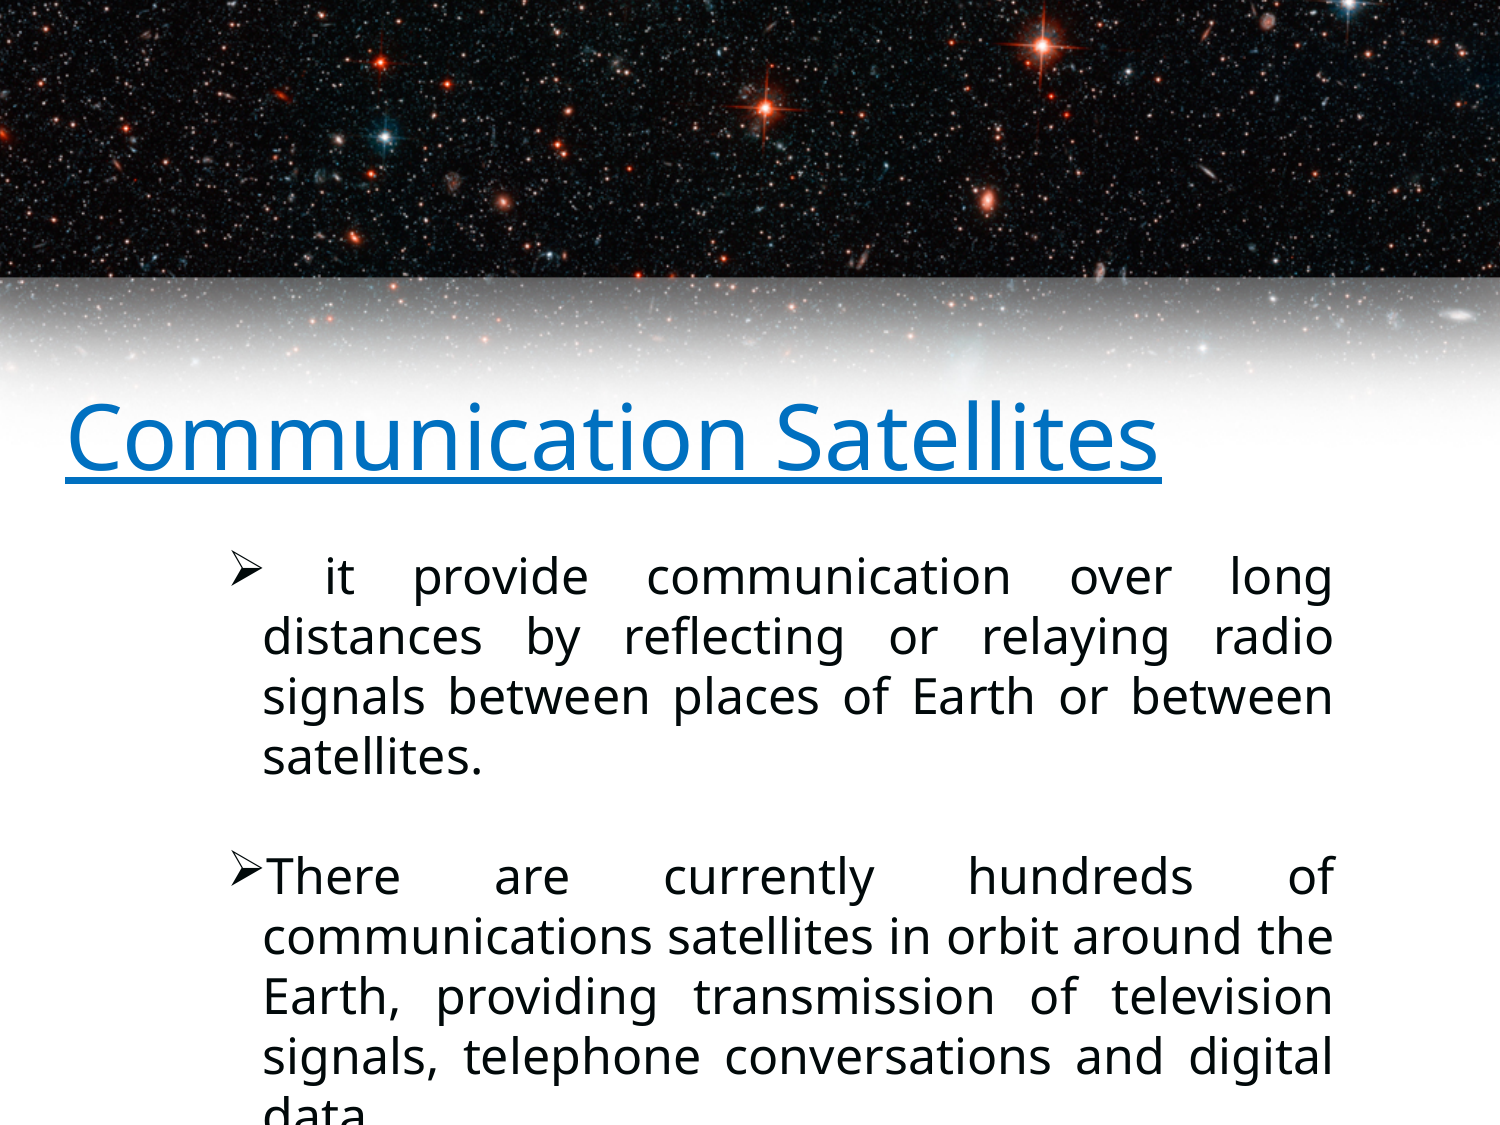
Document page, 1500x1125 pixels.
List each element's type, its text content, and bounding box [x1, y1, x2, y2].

title Communication Satellites [49, 374, 1251, 493]
picture [0, 0, 1500, 1125]
text_box it provide communication over long distances by reflecting or relaying radio signals between places of Earth or between satellites. There are currently hundreds of communications satellites in orbit around the Earth, providing transmission of television signals, telephone conversations and digital data. [212, 537, 1350, 1125]
